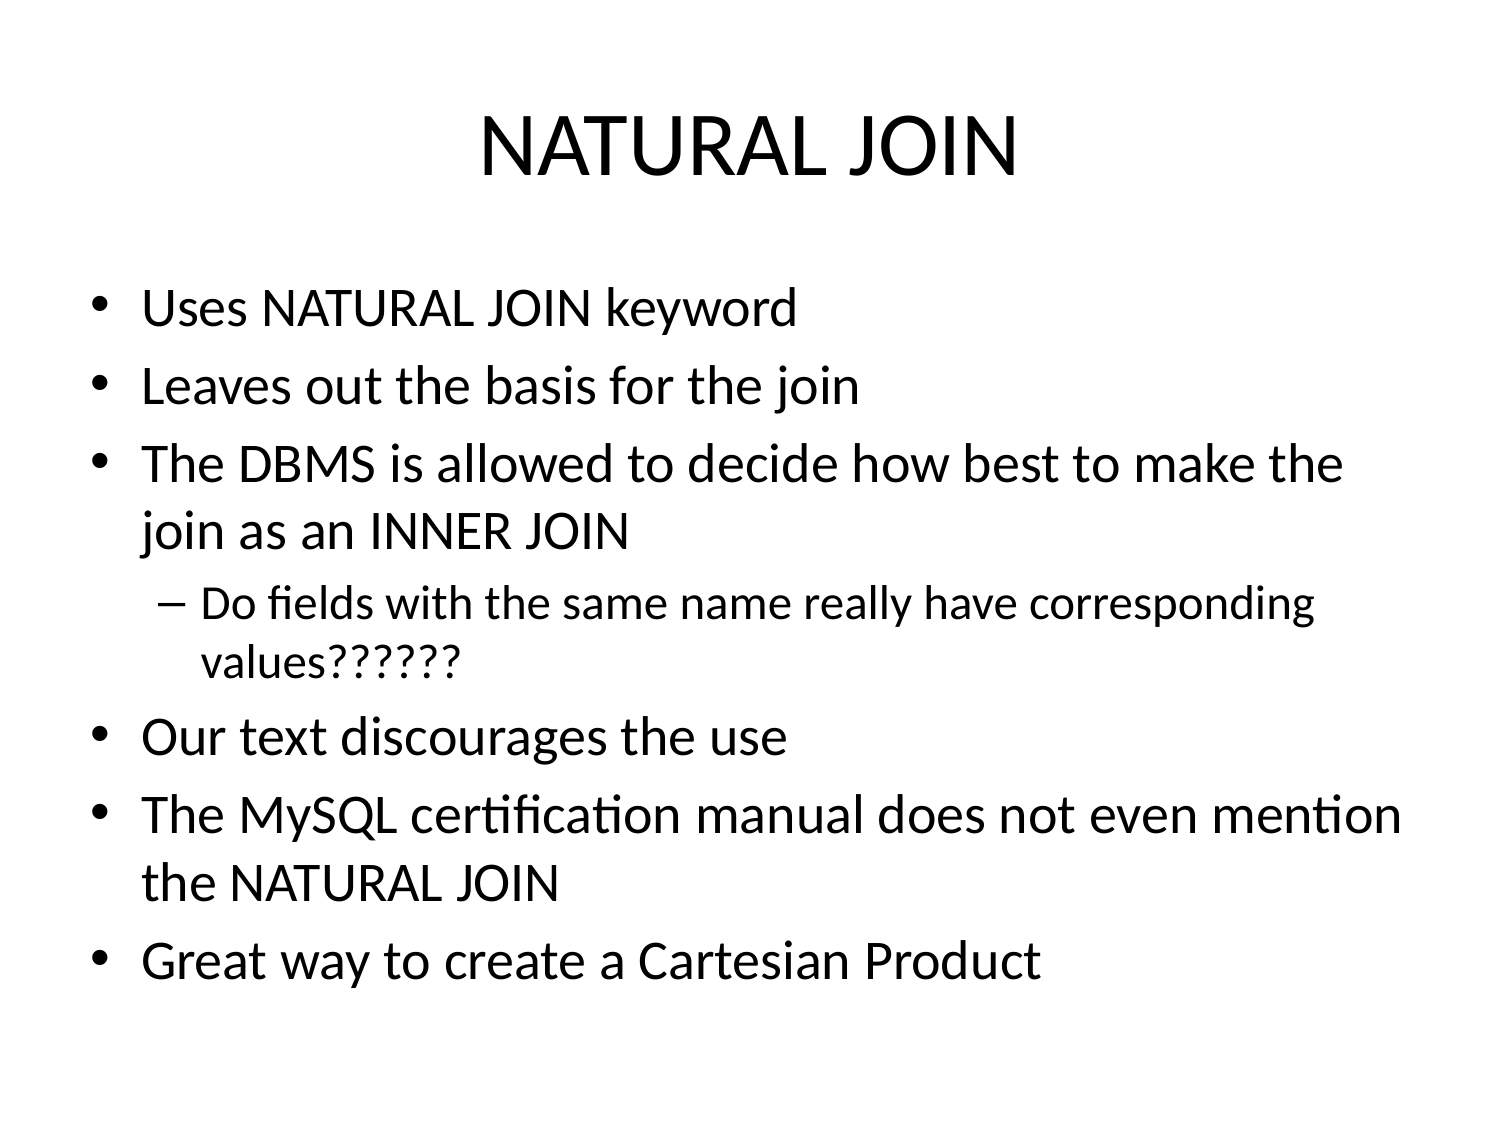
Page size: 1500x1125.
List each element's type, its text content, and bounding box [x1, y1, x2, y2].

list Uses NATURAL JOIN keyword Leaves out the basis for the join The DBMS is allowed to decide how best to make the join as an INNER JOIN Do fields with the same name really have corresponding values?????? Our text discourages the use The MySQL certification manual does not even mention the NATURAL JOIN Great way to create a Cartesian Product [75, 262, 1425, 1005]
title NATURAL JOIN [75, 45, 1425, 233]
